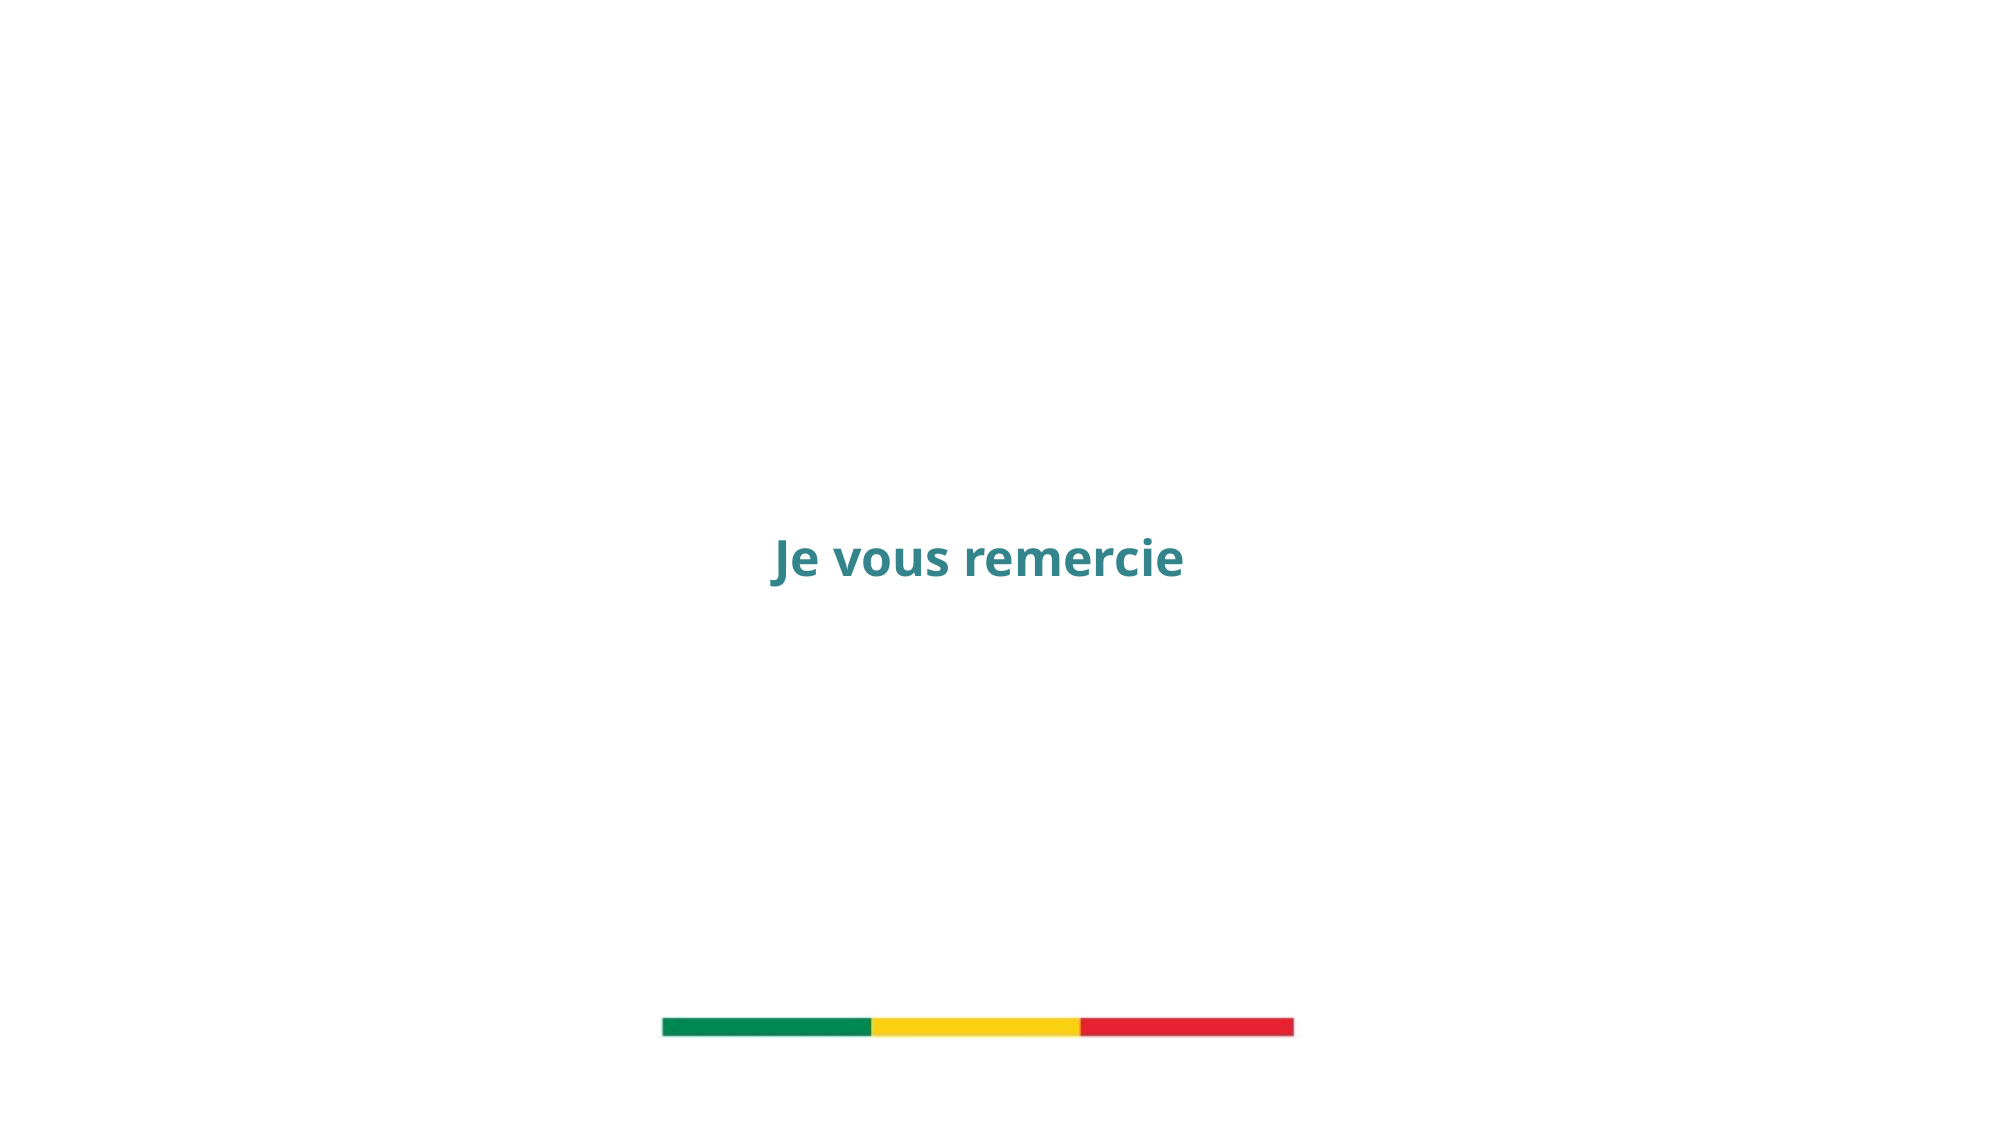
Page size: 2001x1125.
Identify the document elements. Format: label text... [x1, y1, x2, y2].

picture [657, 1015, 1302, 1038]
subtitle Je vous remercie [55, 87, 1904, 997]
